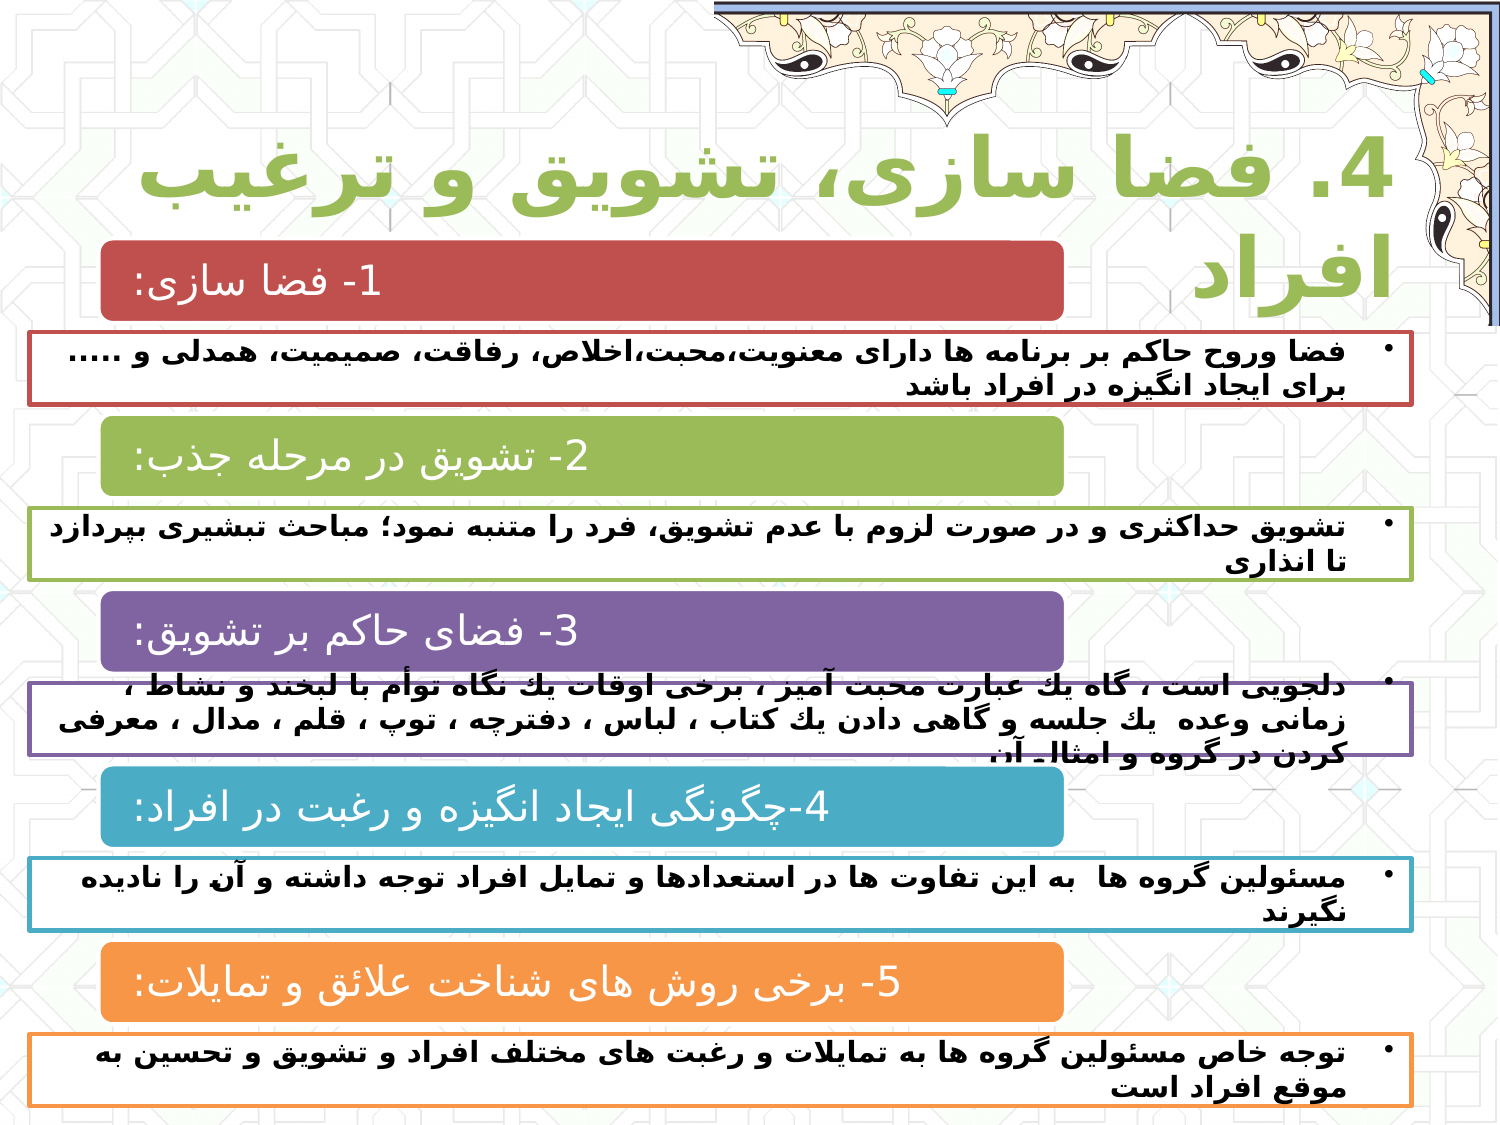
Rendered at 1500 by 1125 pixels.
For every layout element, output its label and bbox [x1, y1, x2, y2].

text_box [29, 228, 1412, 1107]
picture [0, 0, 1500, 1125]
